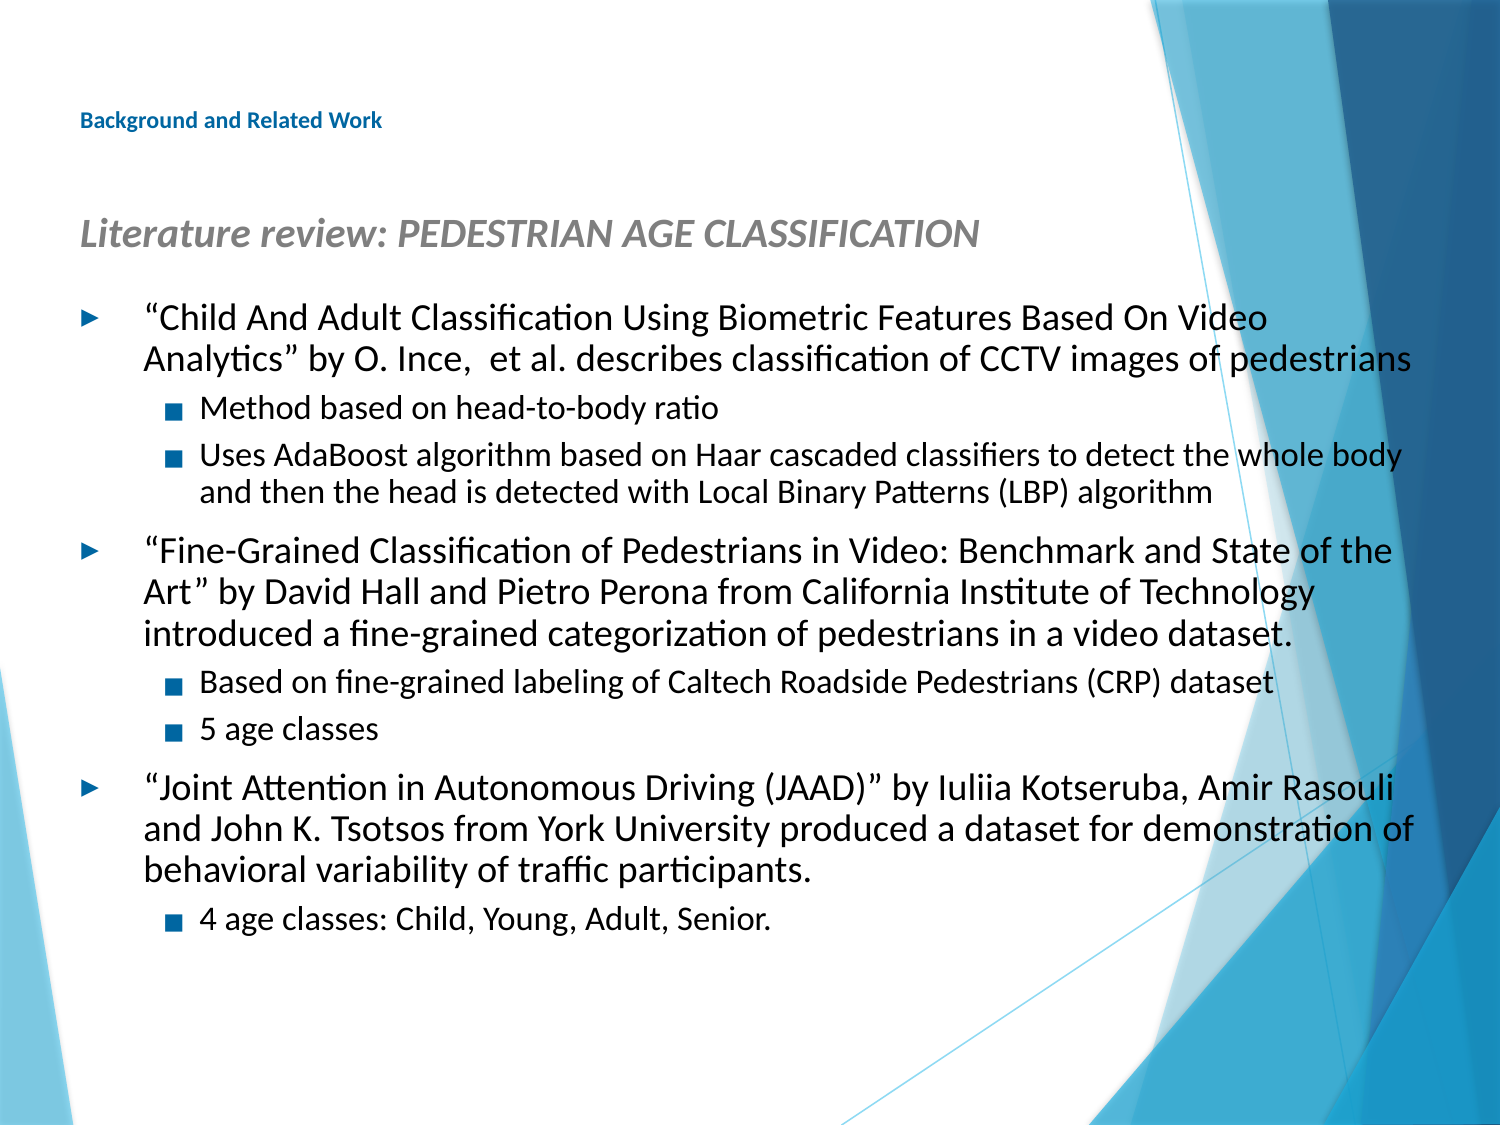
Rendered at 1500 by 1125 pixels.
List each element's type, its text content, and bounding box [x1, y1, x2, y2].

list “Child And Adult Classification Using Biometric Features Based On Video Analytics” by O. Ince, et al. describes classification of CCTV images of pedestrians Method based on head-to-body ratio Uses AdaBoost algorithm based on Haar cascaded classifiers to detect the whole body and then the head is detected with Local Binary Patterns (LBP) algorithm “Fine-Grained Classification of Pedestrians in Video: Benchmark and State of the Art” by David Hall and Pietro Perona from California Institute of Technology introduced a fine-grained categorization of pedestrians in a video dataset. Based on fine-grained labeling of Caltech Roadside Pedestrians (CRP) dataset 5 age classes “Joint Attention in Autonomous Driving (JAAD)” by Iuliia Kotseruba, Amir Rasouli and John K. Tsotsos from York University produced a dataset for demonstration of behavioral variability of traffic participants. 4 age classes: Child, Young, Adult, Senior. [53, 282, 1435, 962]
title Background and Related Work [65, 92, 1447, 179]
subtitle Literature review: PEDESTRIAN AGE CLASSIFICATION [65, 196, 1447, 283]
